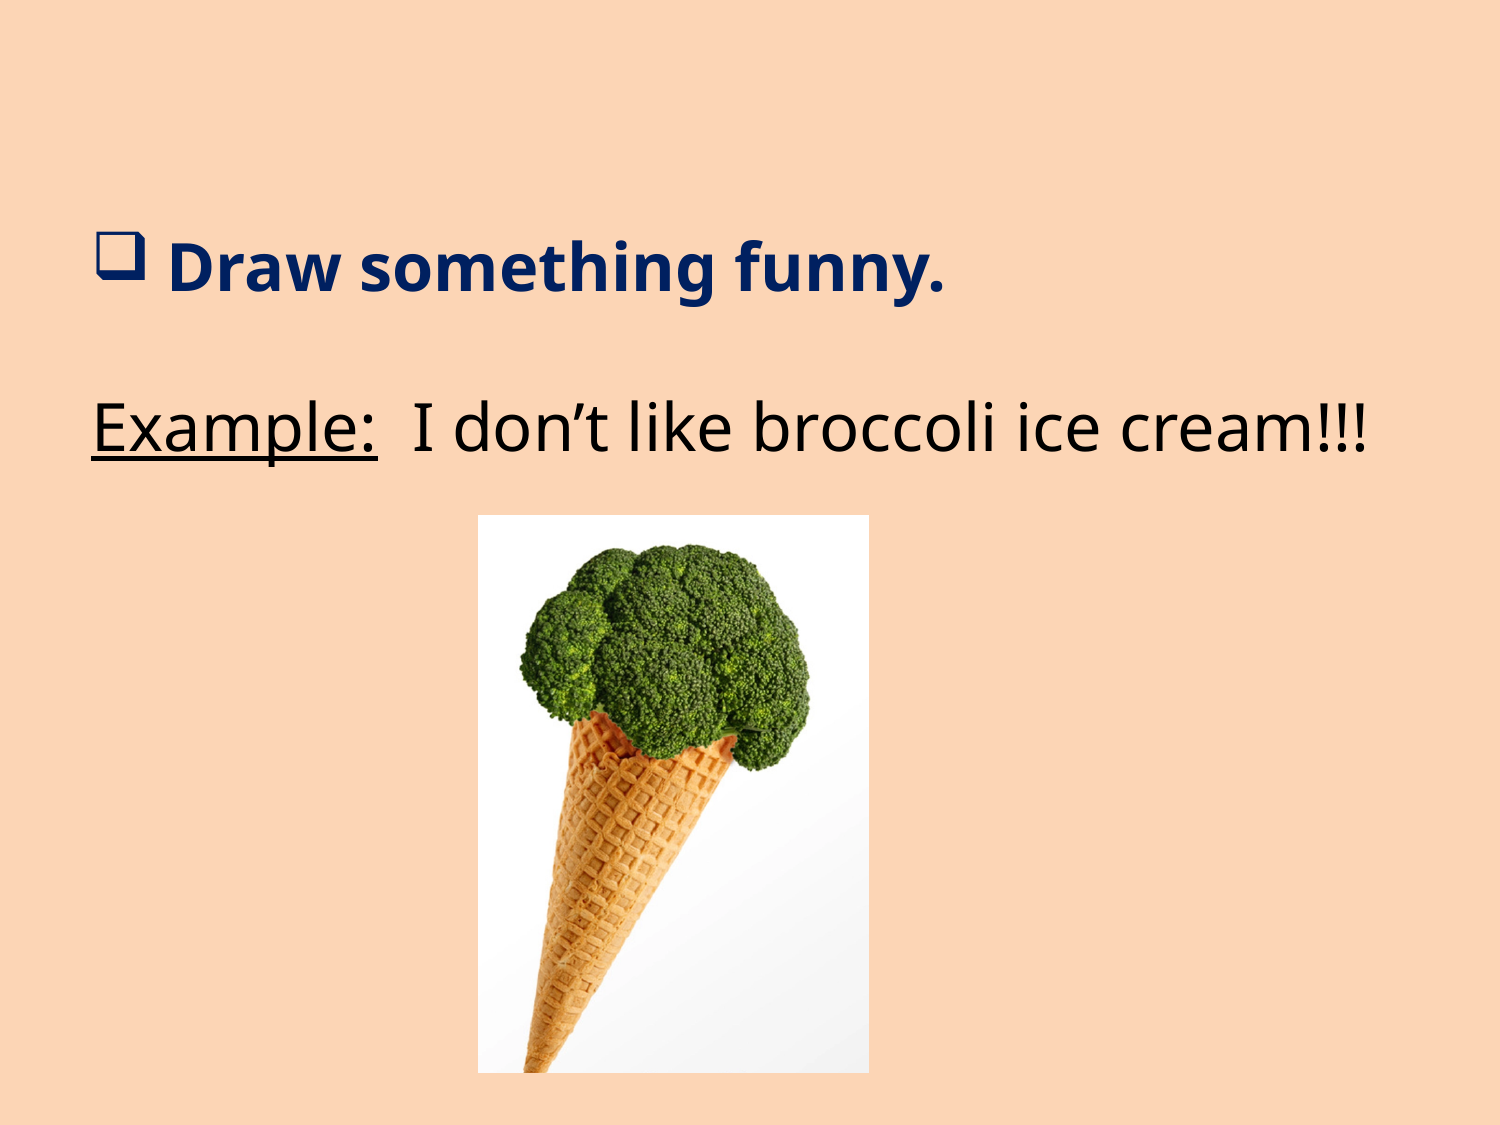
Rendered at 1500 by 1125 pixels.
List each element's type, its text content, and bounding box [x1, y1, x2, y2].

picture [478, 514, 869, 1073]
text_box Draw something funny. Example: I don’t like broccoli ice cream!!! [76, 137, 1412, 472]
